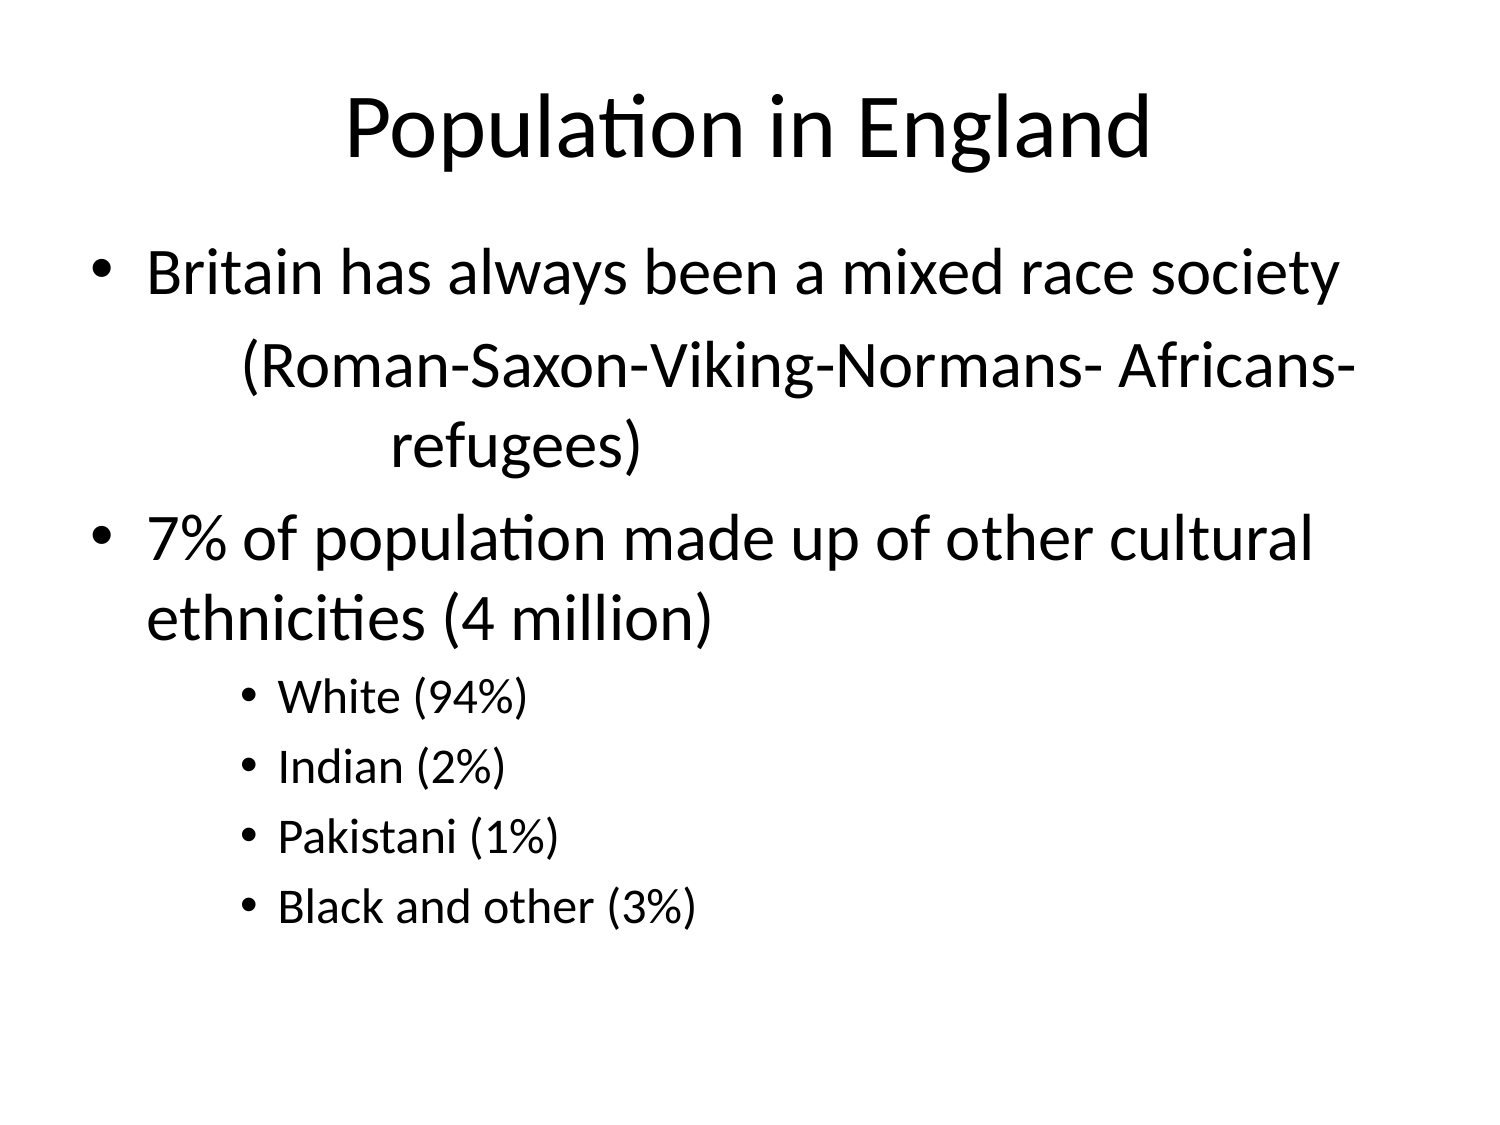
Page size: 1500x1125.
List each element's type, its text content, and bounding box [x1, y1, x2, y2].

title Population in England [75, 45, 1425, 197]
list Britain has always been a mixed race society (Roman-Saxon-Viking-Normans- Africans- refugees) 7% of population made up of other cultural ethnicities (4 million) White (94%) Indian (2%) Pakistani (1%) Black and other (3%) [75, 219, 1425, 1005]
